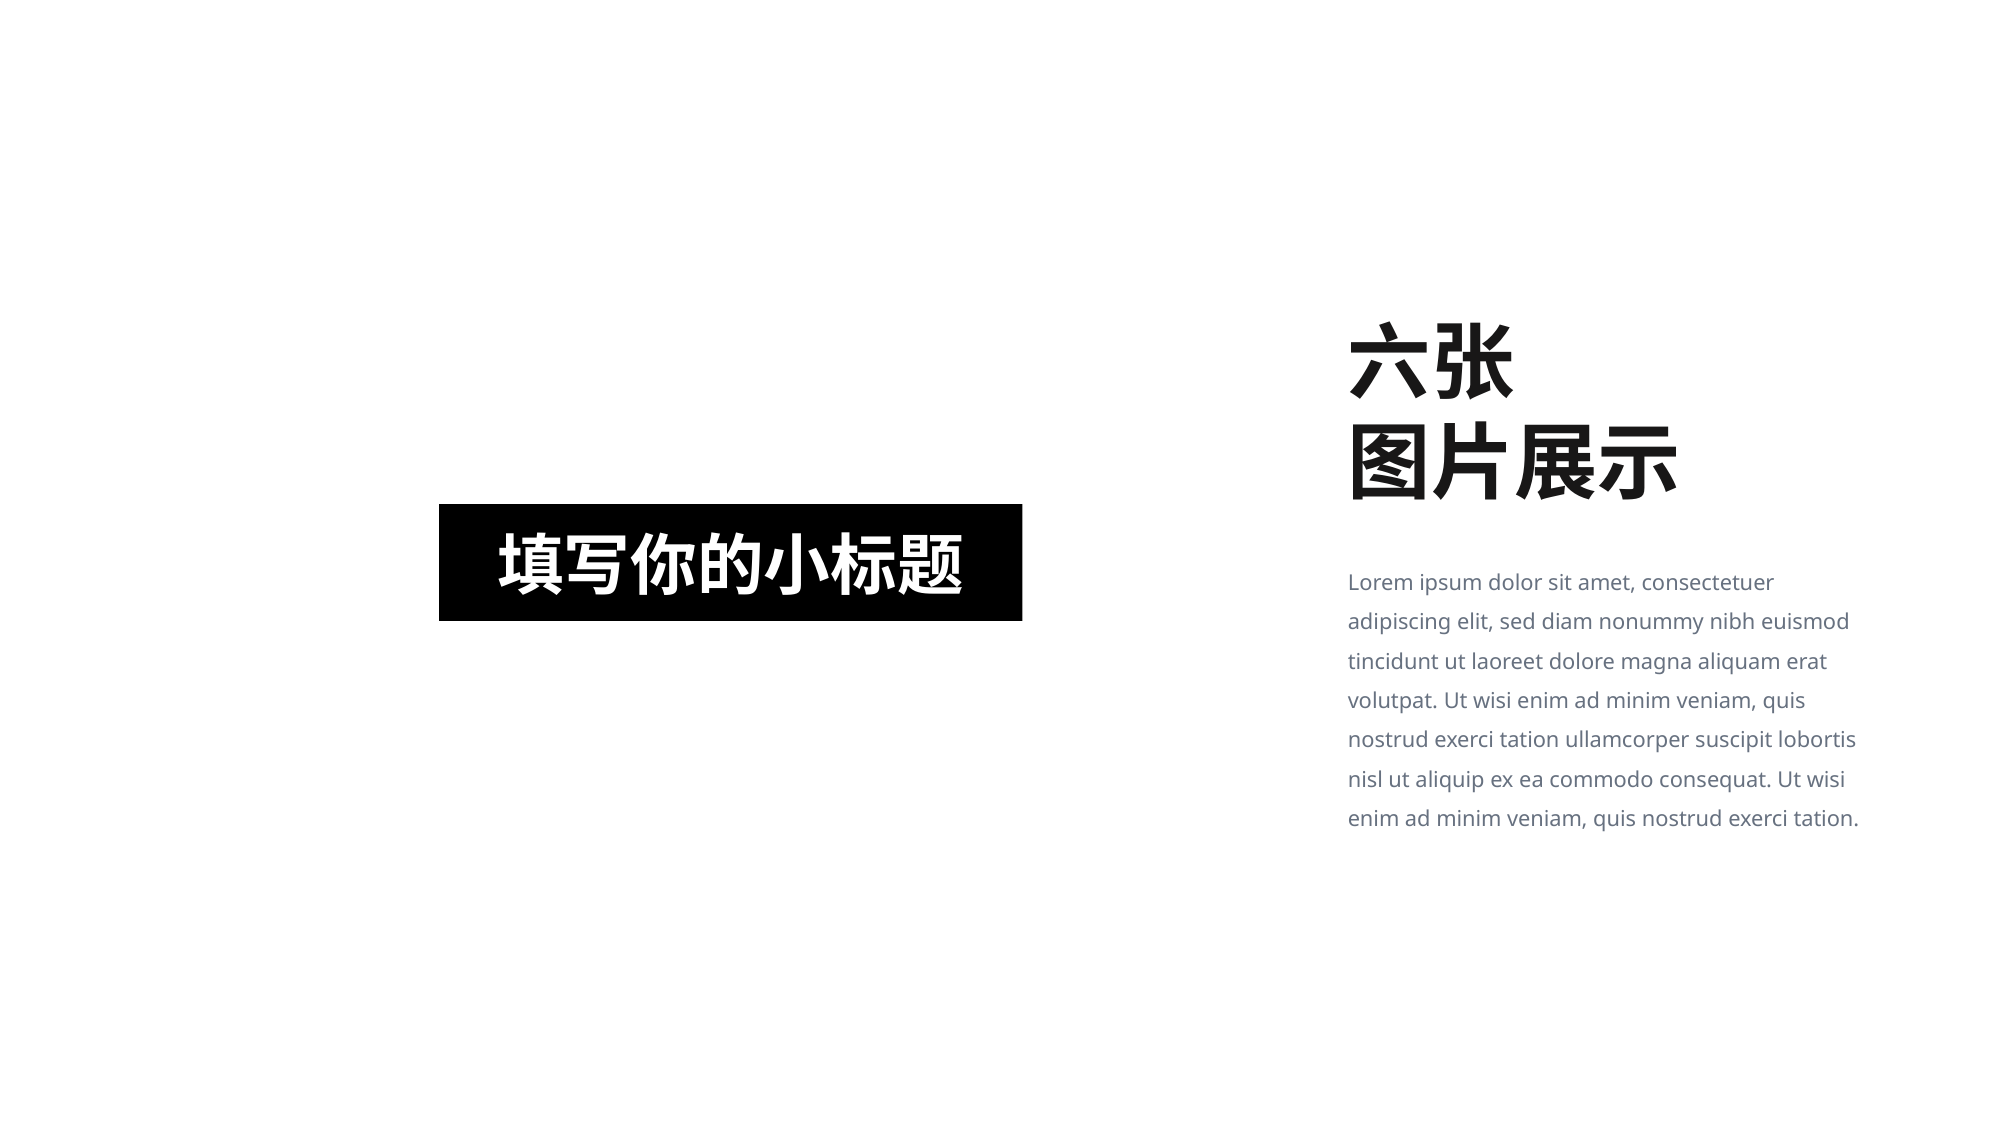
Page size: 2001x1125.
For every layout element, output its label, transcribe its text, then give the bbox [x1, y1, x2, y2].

text_box 六张 图片展示 [1333, 301, 1886, 517]
picture [153, 174, 1308, 951]
text_box Lorem ipsum dolor sit amet, consectetuer adipiscing elit, sed diam nonummy nibh euismod tincidunt ut laoreet dolore magna aliquam erat volutpat. Ut wisi enim ad minim veniam, quis nostrud exerci tation ullamcorper suscipit lobortis nisl ut aliquip ex ea commodo consequat. Ut wisi enim ad minim veniam, quis nostrud exerci tation. [1333, 548, 1886, 839]
